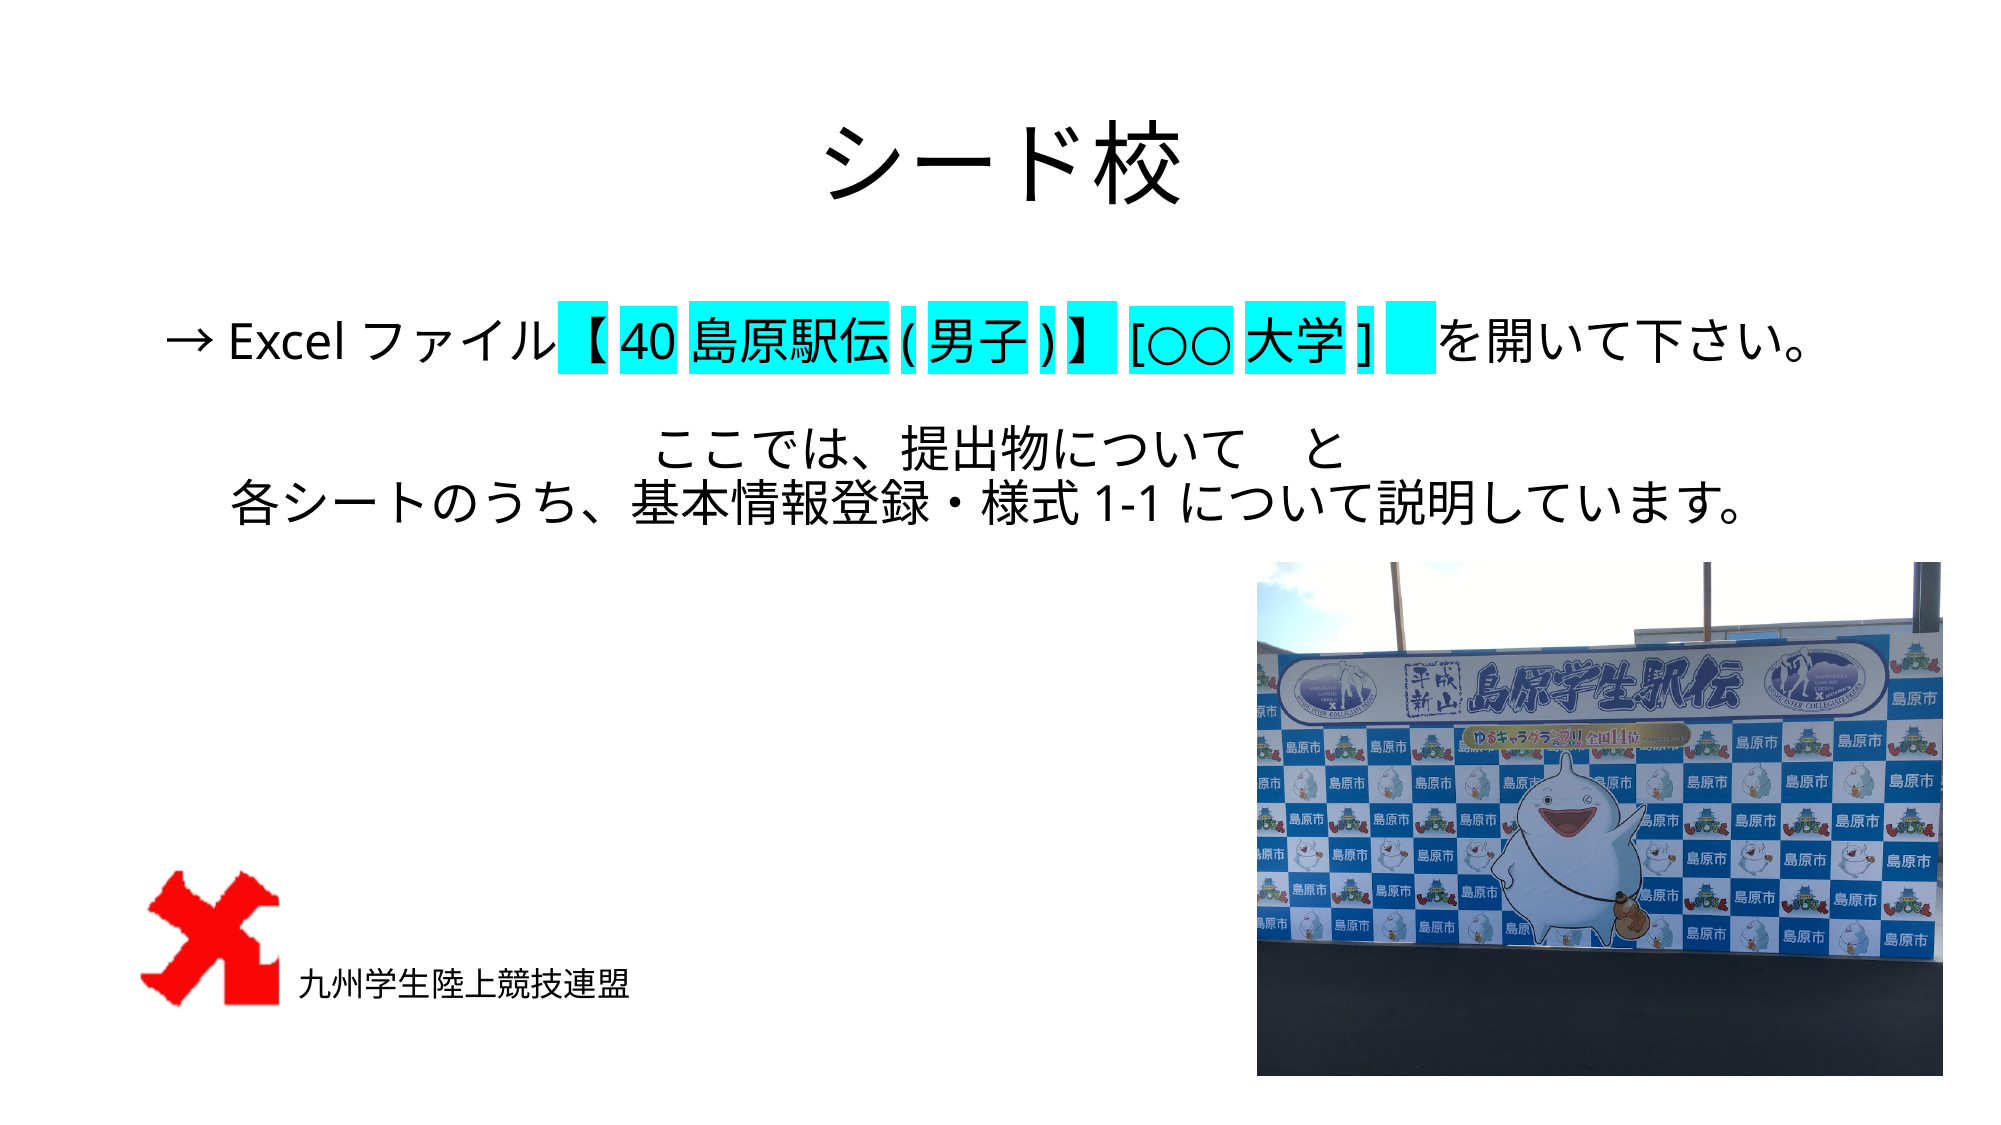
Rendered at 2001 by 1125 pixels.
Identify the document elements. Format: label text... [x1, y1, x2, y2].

picture [137, 863, 284, 1014]
title シード校 →Excelファイル【40島原駅伝(男子)】[○○大学] を開いて下さい。 ここでは、提出物について と 各シートのうち、基本情報登録・様式1-1について説明しています。 [137, 59, 1863, 651]
picture [1257, 562, 1943, 1076]
